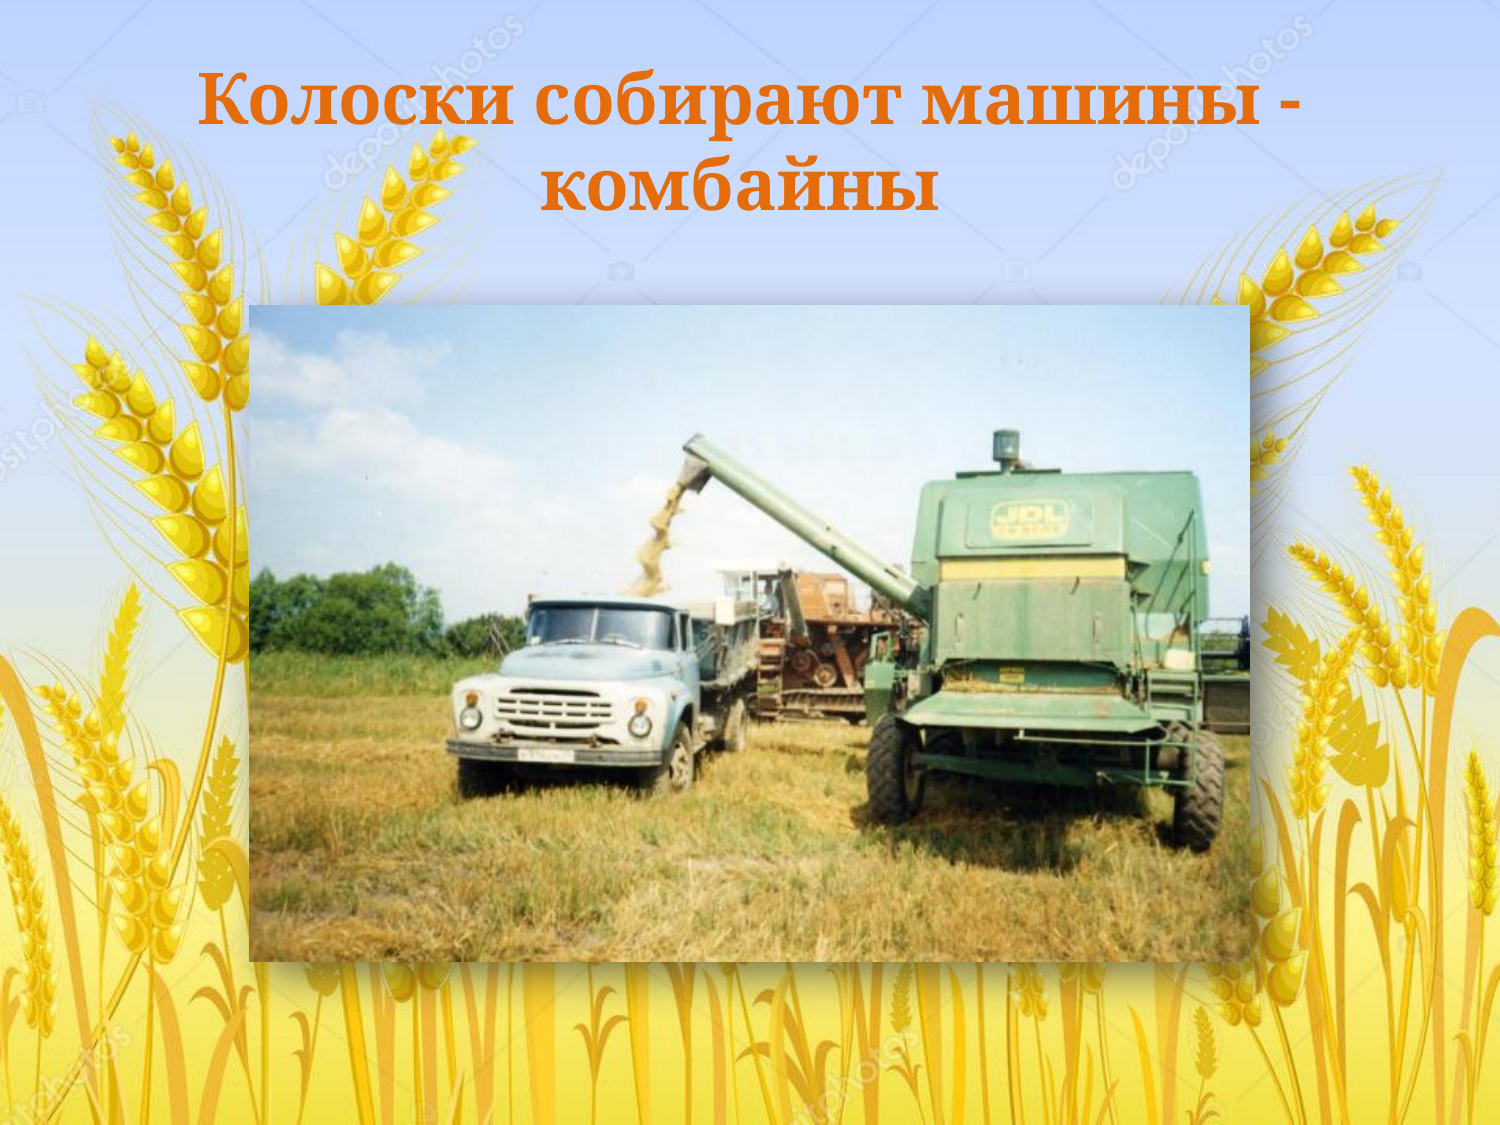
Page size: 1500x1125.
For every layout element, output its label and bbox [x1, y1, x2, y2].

list [249, 305, 1251, 963]
picture [0, 0, 1500, 1125]
